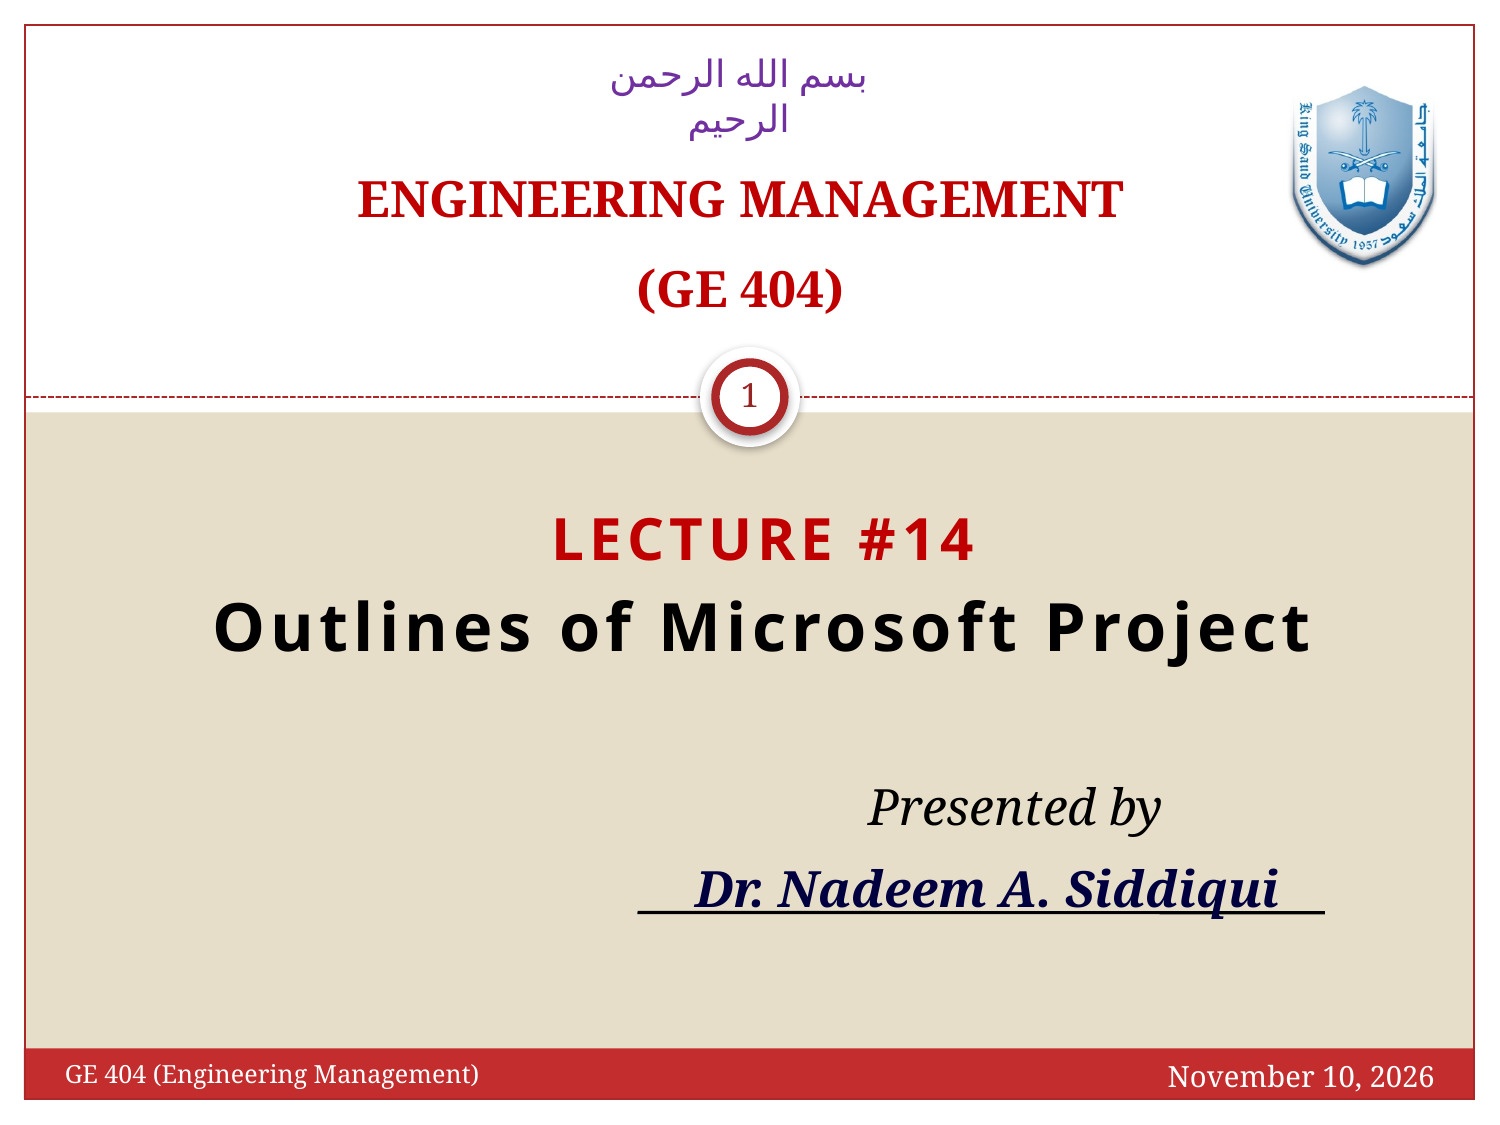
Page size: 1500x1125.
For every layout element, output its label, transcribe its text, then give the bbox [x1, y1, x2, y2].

footer GE 404 (Engineering Management) [50, 1051, 638, 1112]
picture [1287, 74, 1438, 273]
text_box Presented by [853, 767, 1204, 843]
title ENGINEERING MANAGEMENT (GE 404) [225, 137, 1258, 325]
text_box Dr. Nadeem A. Siddiqui [549, 849, 1425, 925]
slide_number 1 [712, 360, 788, 434]
subtitle Lecture #14 Outlines of Microsoft Project [50, 437, 1475, 675]
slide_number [950, 1050, 1450, 1111]
text_box بسم الله الرحمن الرحيم [561, 42, 917, 148]
